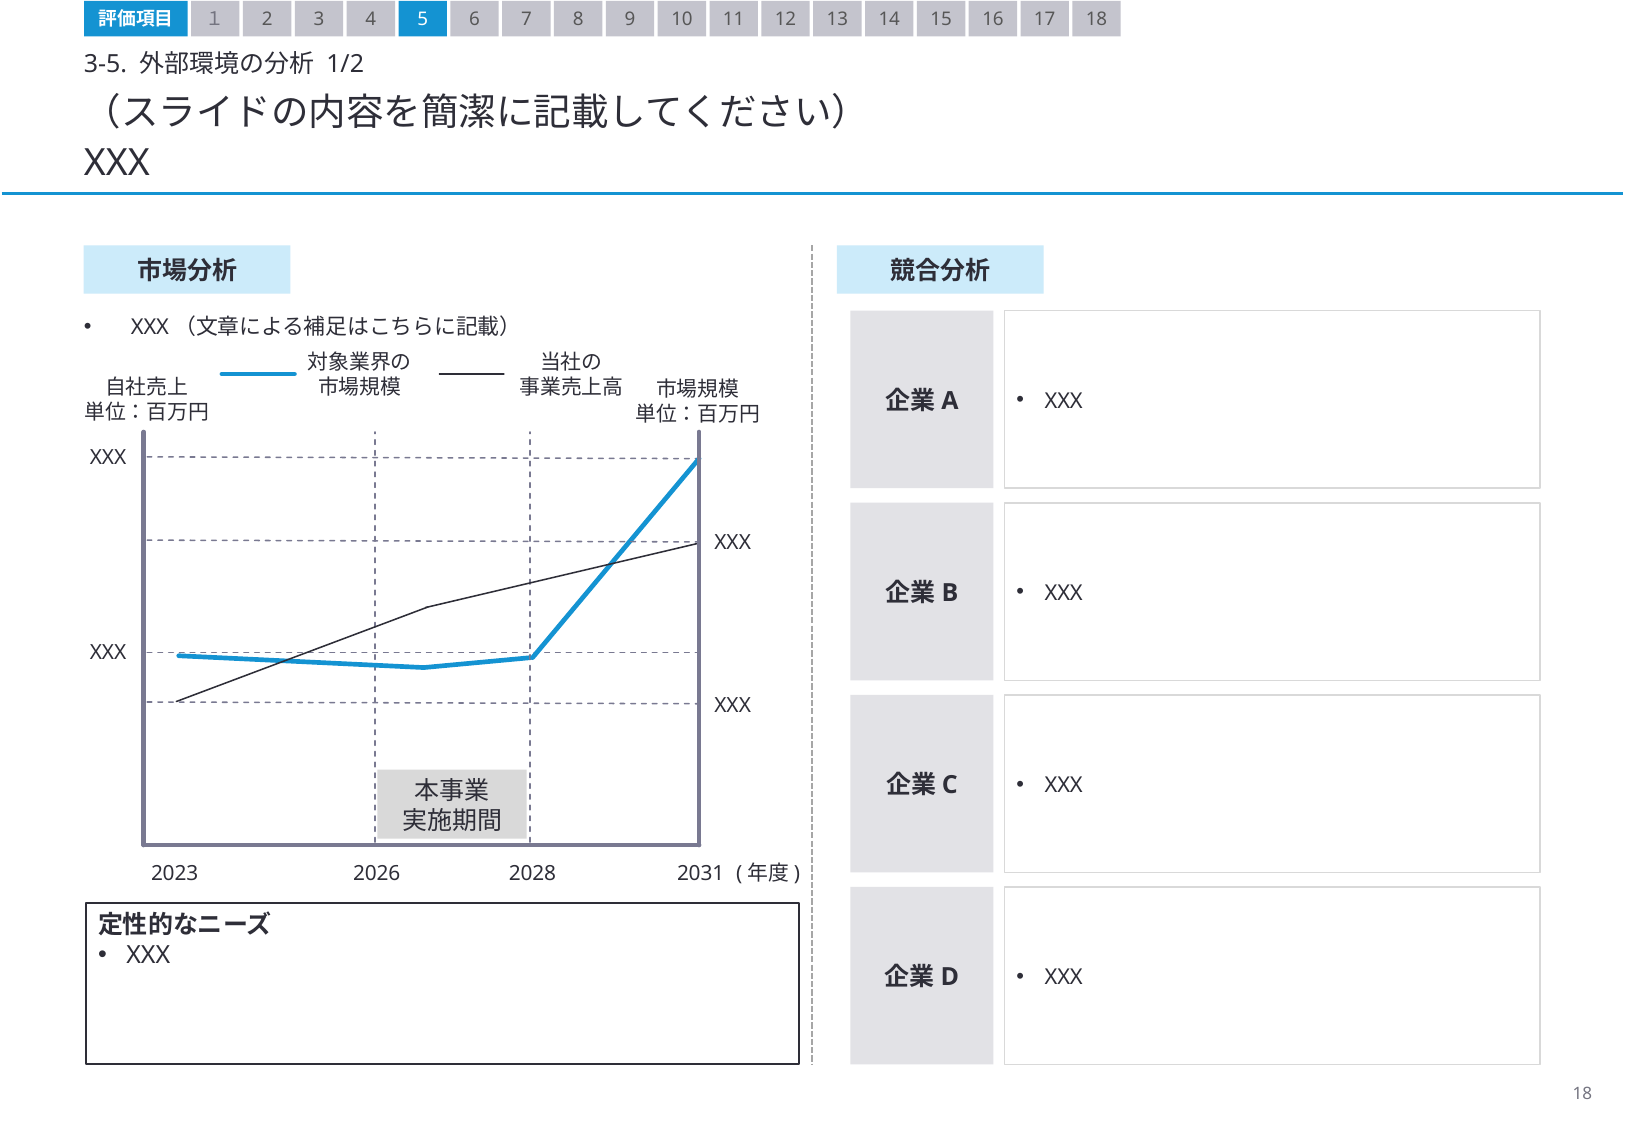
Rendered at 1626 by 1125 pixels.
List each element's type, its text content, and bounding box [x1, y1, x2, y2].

text_box XXX（文章による補足はこちらに記載） [83, 302, 788, 347]
text_box 市場分析 [83, 244, 291, 295]
list 3-5. 外部環境の分析 1/2 [84, 40, 1543, 82]
text_box 競合分析 [836, 244, 1045, 295]
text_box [83, 0, 1122, 37]
list （スライドの内容を簡潔に記載してください） XXX [84, 83, 1543, 183]
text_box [66, 347, 825, 904]
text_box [850, 310, 1541, 1065]
text_box 定性的なニーズ XXX [85, 904, 800, 1065]
